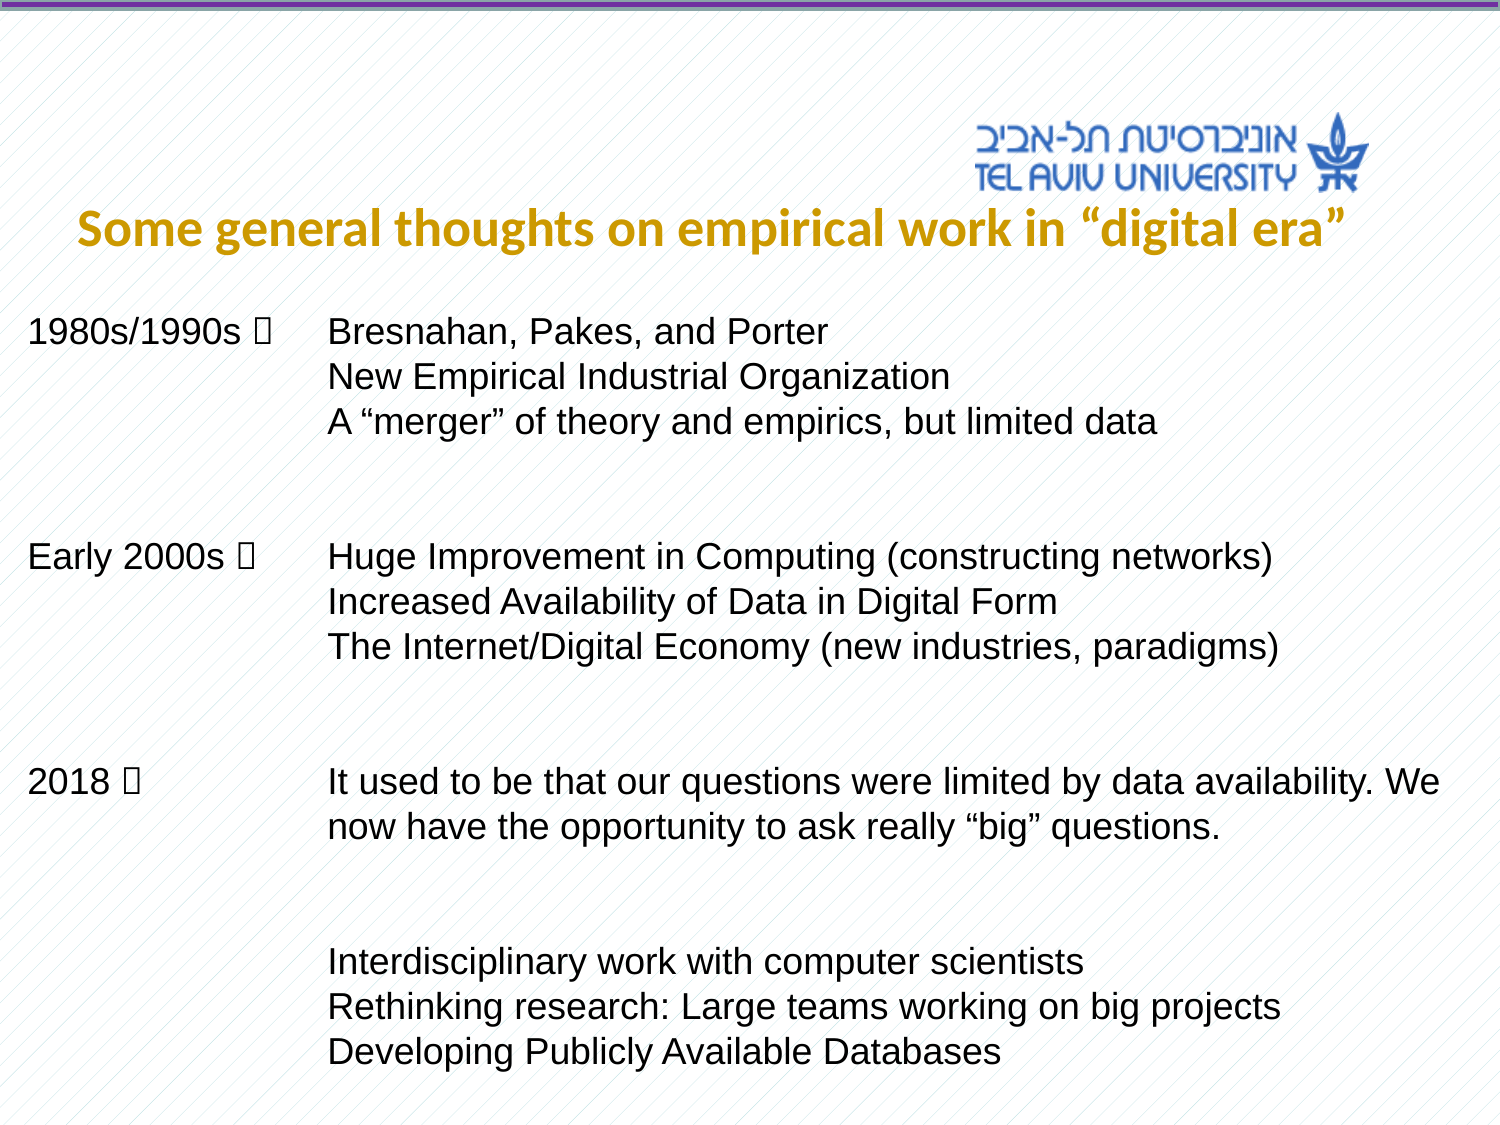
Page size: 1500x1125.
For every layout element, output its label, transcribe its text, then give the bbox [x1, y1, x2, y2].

picture [975, 112, 1369, 162]
text_box 1980s/1990s  Bresnahan, Pakes, and Porter New Empirical Industrial Organization A “merger” of theory and empirics, but limited data Early 2000s  Huge Improvement in Computing (constructing networks) Increased Availability of Data in Digital Form The Internet/Digital Economy (new industries, paradigms) 2018  It used to be that our questions were limited by data availability. We now have the opportunity to ask really “big” questions. Interdisciplinary work with computer scientists Rethinking research: Large teams working on big projects Developing Publicly Available Databases [12, 299, 1500, 1125]
title Some general thoughts on empirical work in “digital era” [62, 162, 1388, 288]
